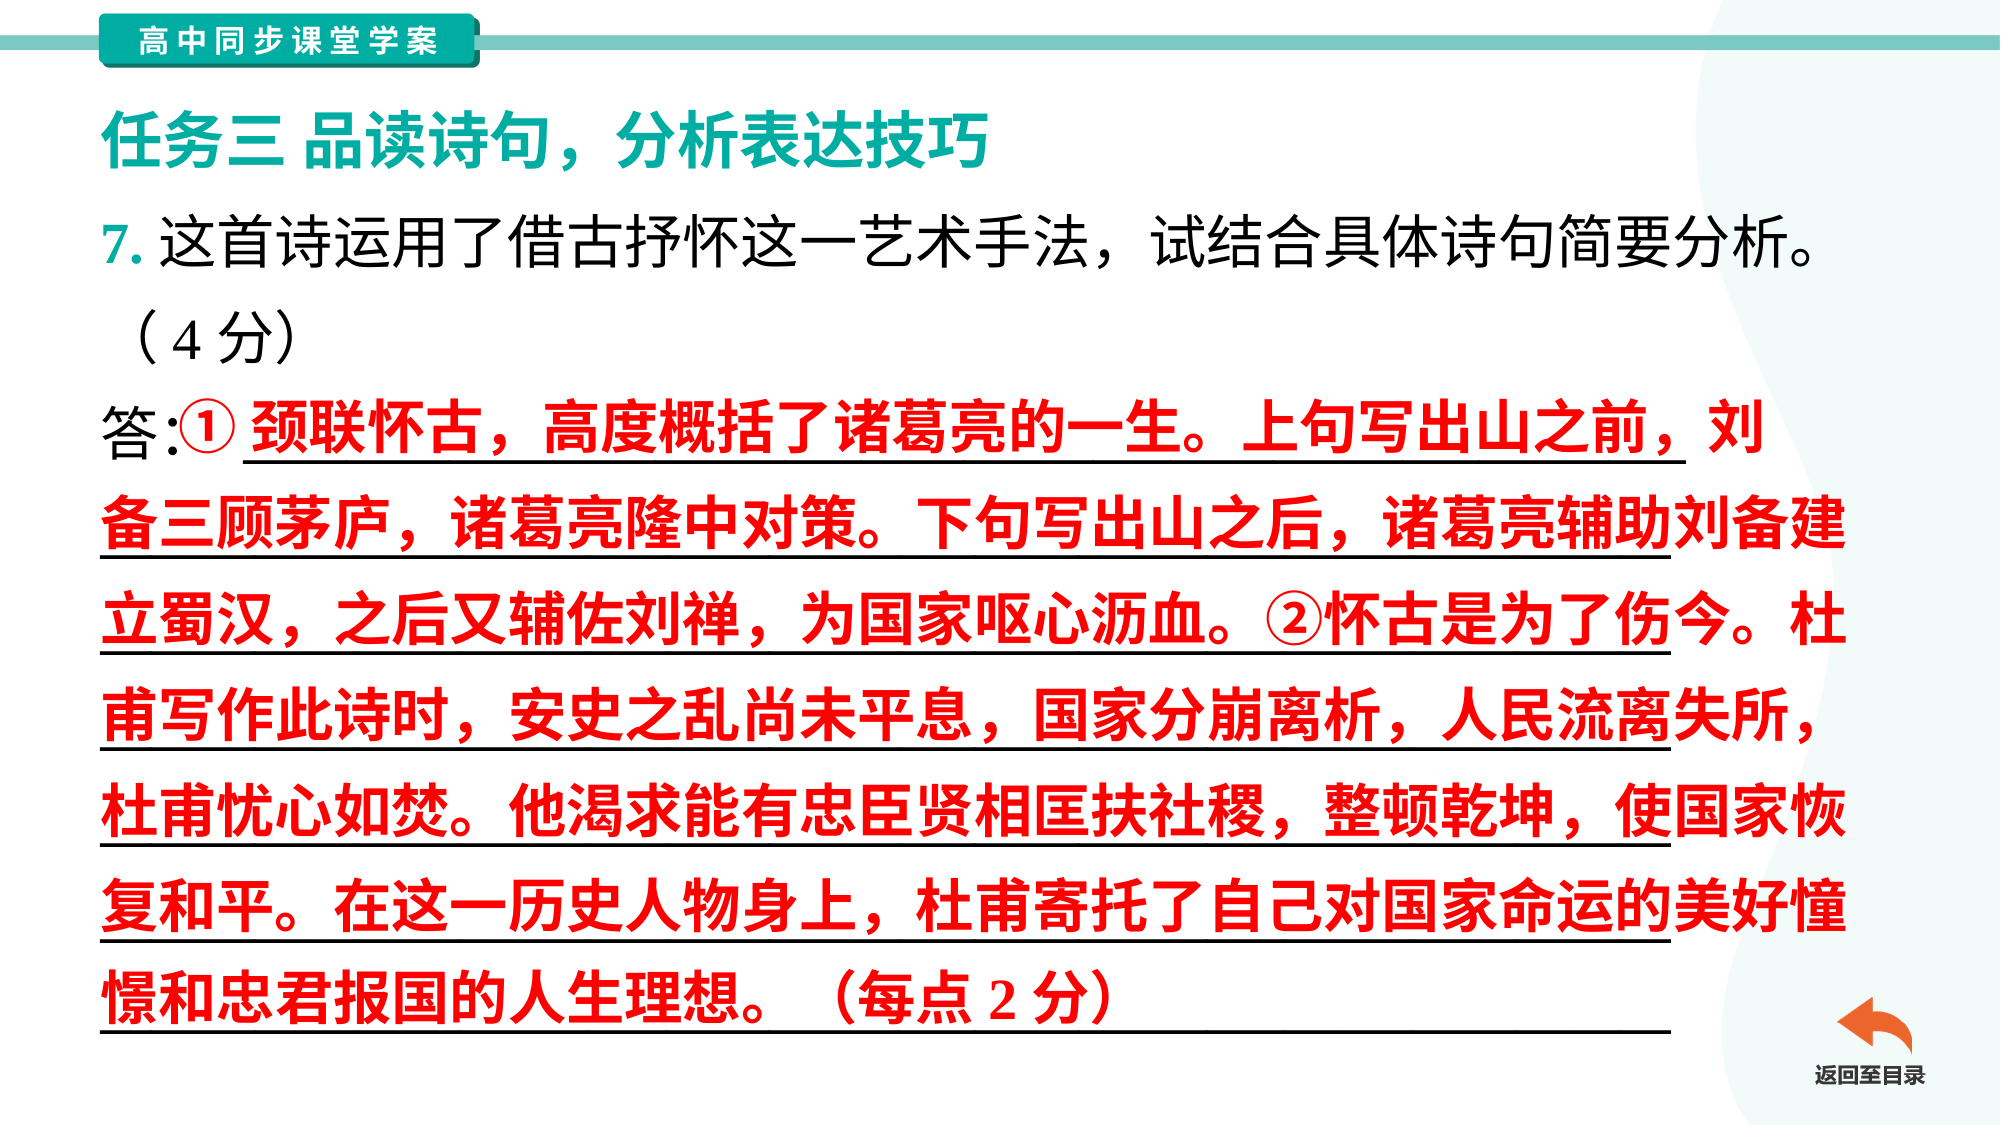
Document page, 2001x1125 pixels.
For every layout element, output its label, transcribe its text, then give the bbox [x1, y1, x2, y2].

picture [0, 0, 2000, 1125]
text_box 7.这首诗运用了借古抒怀这一艺术手法，试结合具体诗句简要分析。 （4分） 答： ________________________________________________________ _____________________________________________________________ _____________________________________________________________ _____________________________________________________________ _____________________________________________________________ _____________________________________________________________ _____________________________________________________________ [100, 179, 1899, 364]
text_box 任务三 品读诗句，分析表达技巧 [100, 76, 1899, 168]
text_box ①颈联怀古，高度概括了诸葛亮的一生。上句写出山之前，刘 备三顾茅庐，诸葛亮隆中对策。下句写出山之后，诸葛亮辅助刘备建 立蜀汉，之后又辅佐刘禅，为国家呕心沥血。②怀古是为了伤今。杜 甫写作此诗时，安史之乱尚未平息，国家分崩离析，人民流离失所， 杜甫忧心如焚。他渴求能有忠臣贤相匡扶社稷，整顿乾坤，使国家恢 复和平。在这一历史人物身上，杜甫寄托了自己对国家命运的美好憧 憬和忠君报国的人生理想。（每点2分） [100, 364, 1899, 1023]
